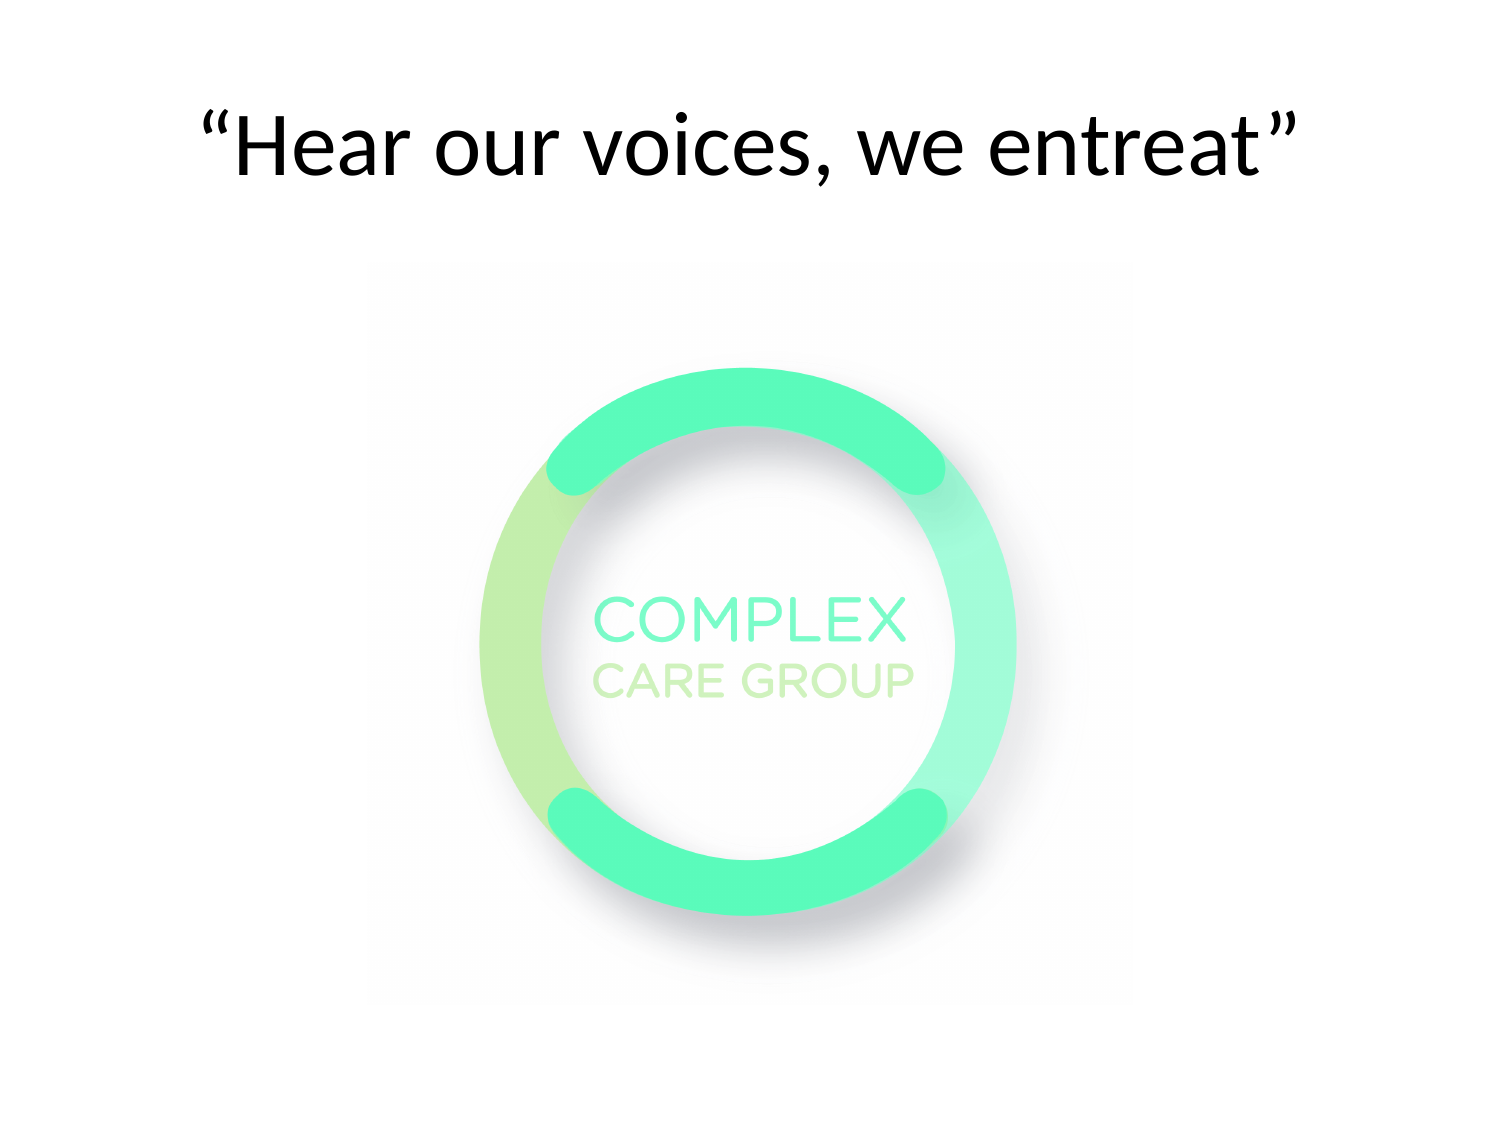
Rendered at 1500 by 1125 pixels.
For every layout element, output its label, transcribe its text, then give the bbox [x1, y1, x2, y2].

title “Hear our voices, we entreat” [75, 45, 1425, 233]
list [367, 262, 1133, 1006]
